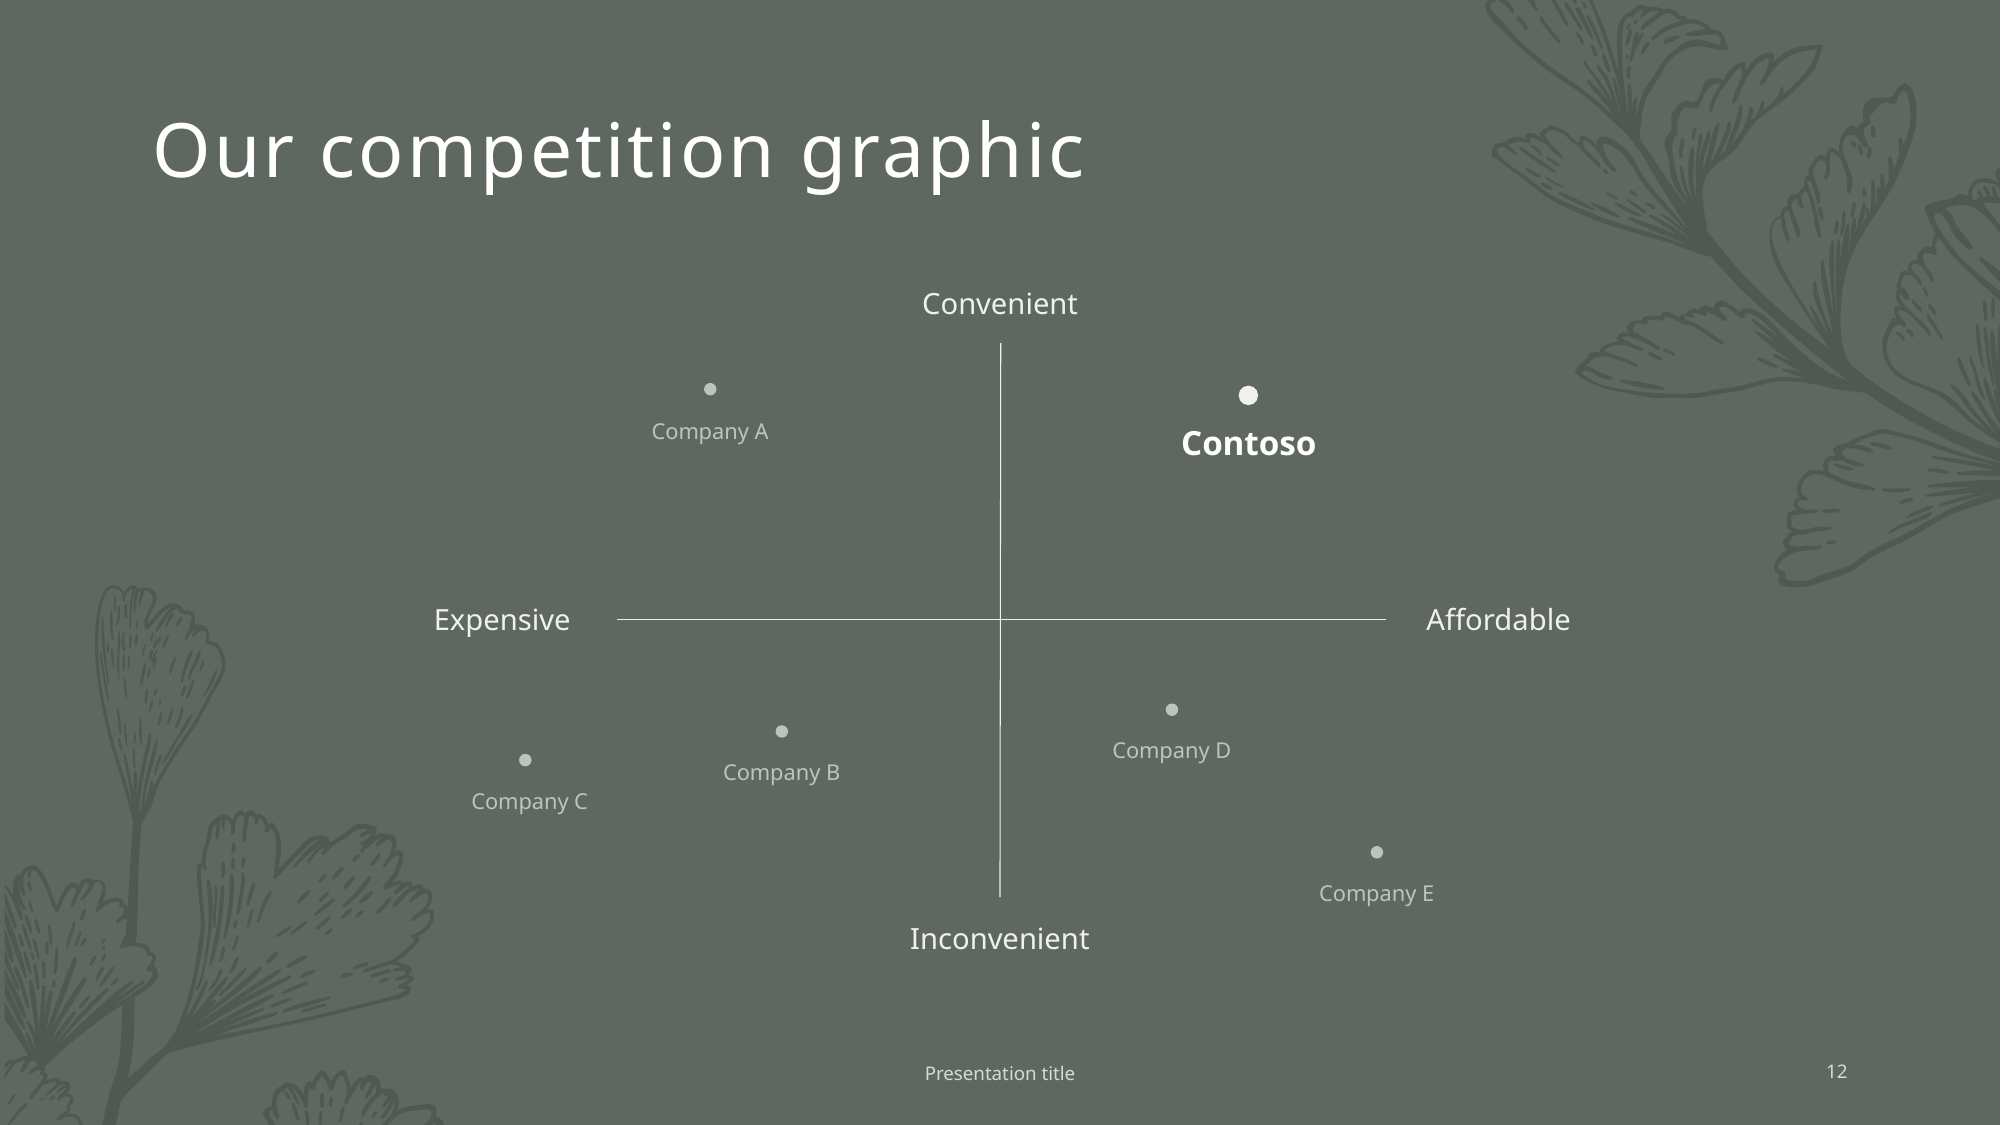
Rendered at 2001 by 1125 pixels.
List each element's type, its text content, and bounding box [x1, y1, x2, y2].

text_box [702, 381, 718, 397]
list Company A [613, 390, 808, 471]
list Inconvenient [860, 897, 1141, 978]
list Company B [684, 731, 879, 813]
list Company D [1074, 708, 1269, 790]
footer Presentation title [662, 1042, 1338, 1103]
list Company E [1279, 852, 1474, 933]
text_box [774, 724, 790, 739]
list Contoso [1108, 355, 1389, 528]
list Expensive [387, 578, 617, 660]
list Convenient [860, 262, 1141, 344]
text_box [1369, 844, 1385, 860]
list Company C [432, 760, 627, 841]
text_box [1164, 702, 1180, 718]
slide_number 12 [1412, 1042, 1863, 1103]
text_box [517, 752, 533, 768]
title Our competition graphic [137, 59, 1863, 247]
list Affordable [1385, 578, 1612, 660]
text_box [1237, 384, 1260, 407]
